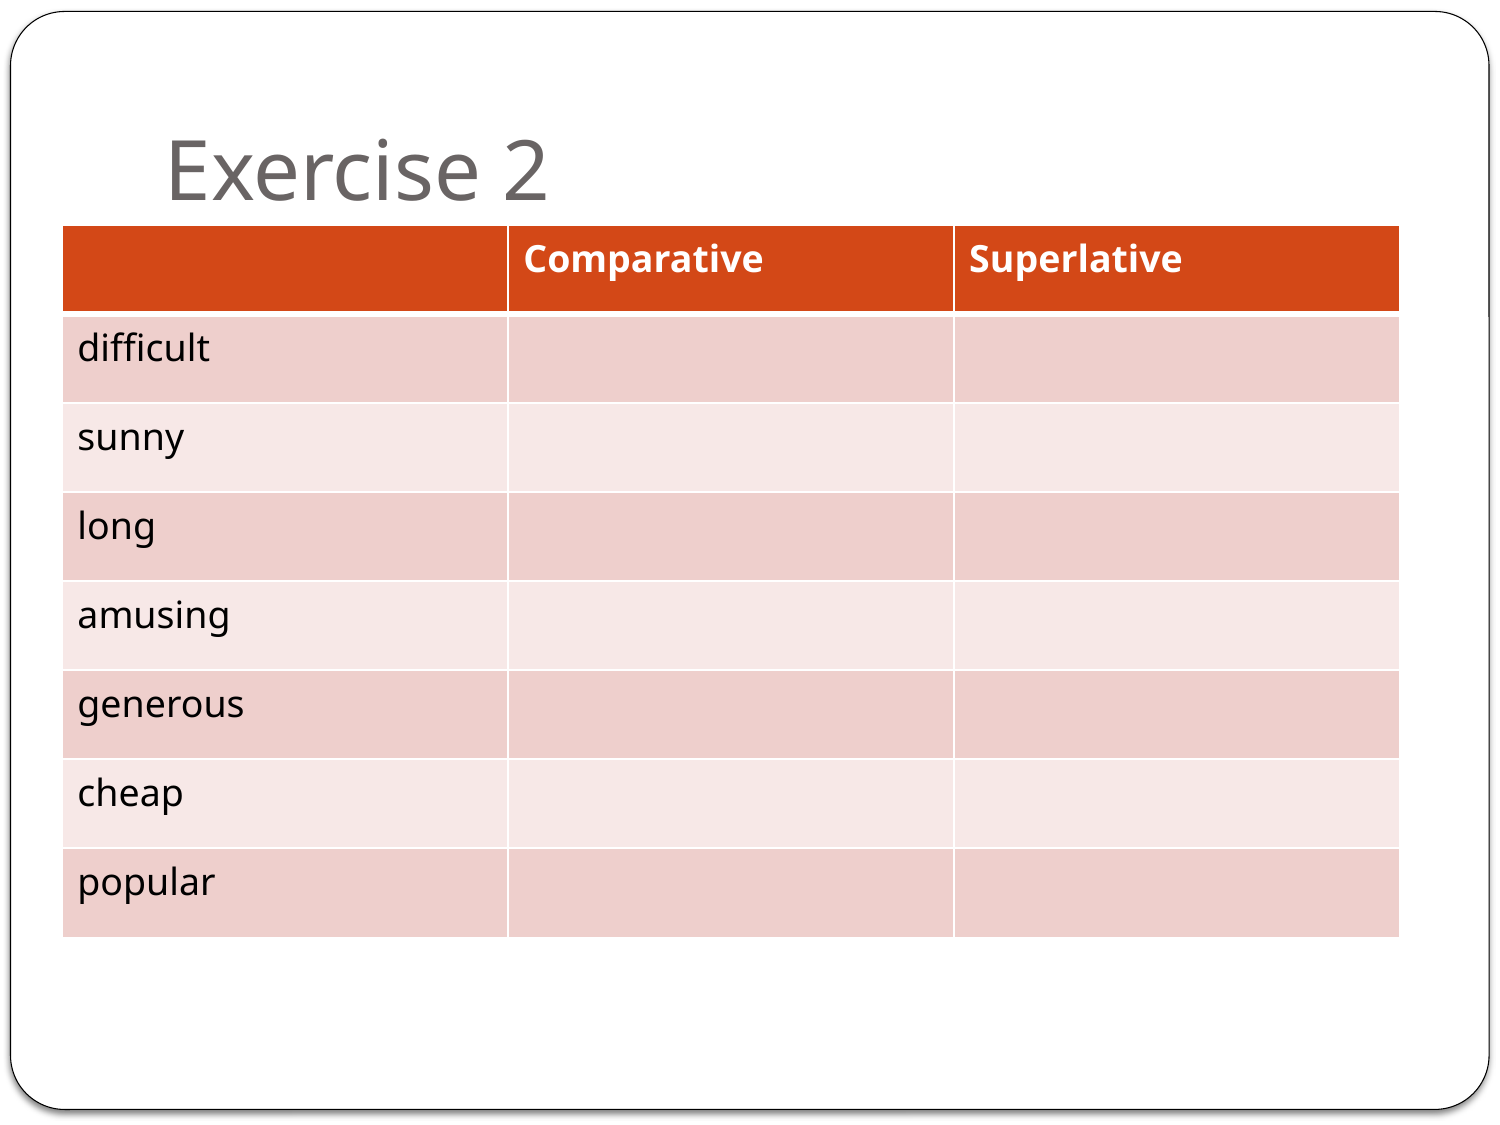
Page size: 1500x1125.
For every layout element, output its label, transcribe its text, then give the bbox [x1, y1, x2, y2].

table_cell [509, 760, 953, 847]
title Exercise 2 [150, 45, 1425, 233]
table_header Superlative [955, 226, 1399, 311]
table_cell [955, 671, 1399, 758]
table_cell cheap [63, 760, 507, 847]
table_cell difficult [63, 317, 507, 402]
table_cell [509, 317, 953, 402]
table_cell [955, 849, 1399, 937]
table_cell [955, 317, 1399, 402]
table_cell [955, 760, 1399, 847]
table_header Comparative [509, 226, 953, 311]
table_cell [509, 671, 953, 758]
table_cell amusing [63, 582, 507, 669]
table_cell generous [63, 671, 507, 758]
table_cell [509, 849, 953, 937]
table_cell [509, 493, 953, 580]
table_cell [955, 404, 1399, 491]
table_cell [509, 404, 953, 491]
table_cell [955, 493, 1399, 580]
table_cell [955, 582, 1399, 669]
table_cell popular [63, 849, 507, 937]
table_header [63, 226, 507, 311]
table_cell long [63, 493, 507, 580]
table_cell sunny [63, 404, 507, 491]
table_cell [509, 582, 953, 669]
